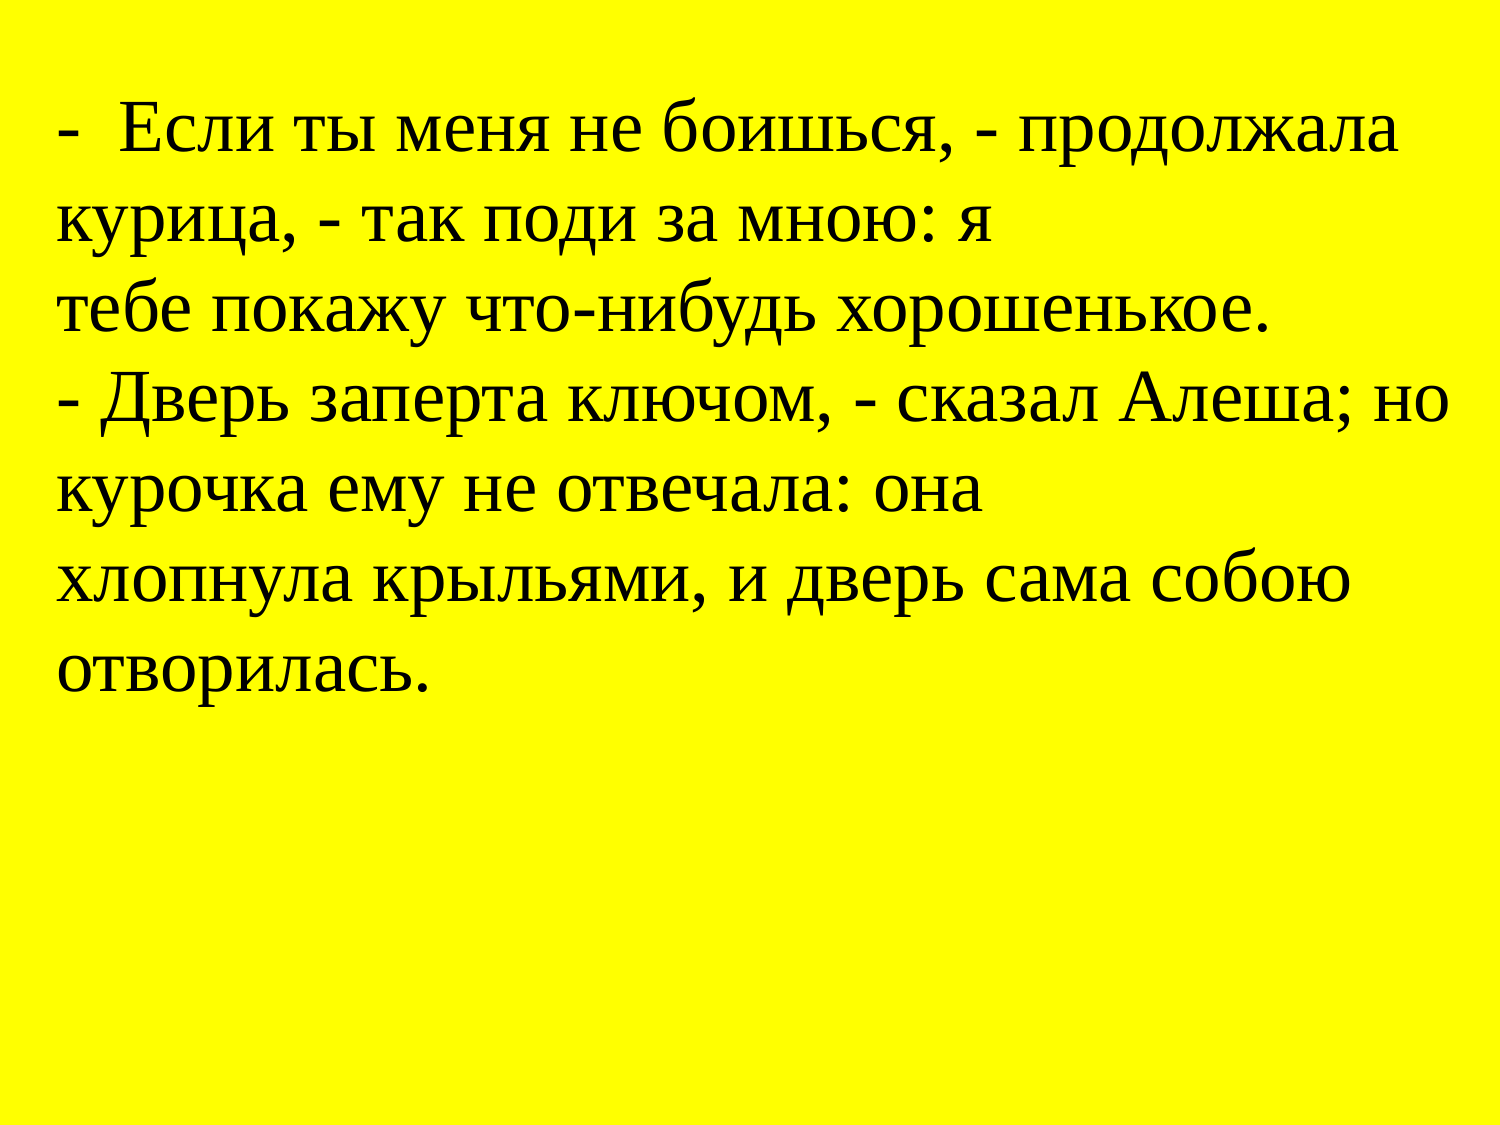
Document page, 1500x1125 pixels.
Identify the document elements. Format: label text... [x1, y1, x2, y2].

title - Если ты меня не боишься, - продолжала курица, - так поди за мною: я тебе покажу что-нибудь хорошенькое. - Дверь заперта ключом, - сказал Алеша; но курочка ему не отвечала: она хлопнула крыльями, и дверь сама собою отворилась. [41, 101, 1500, 591]
